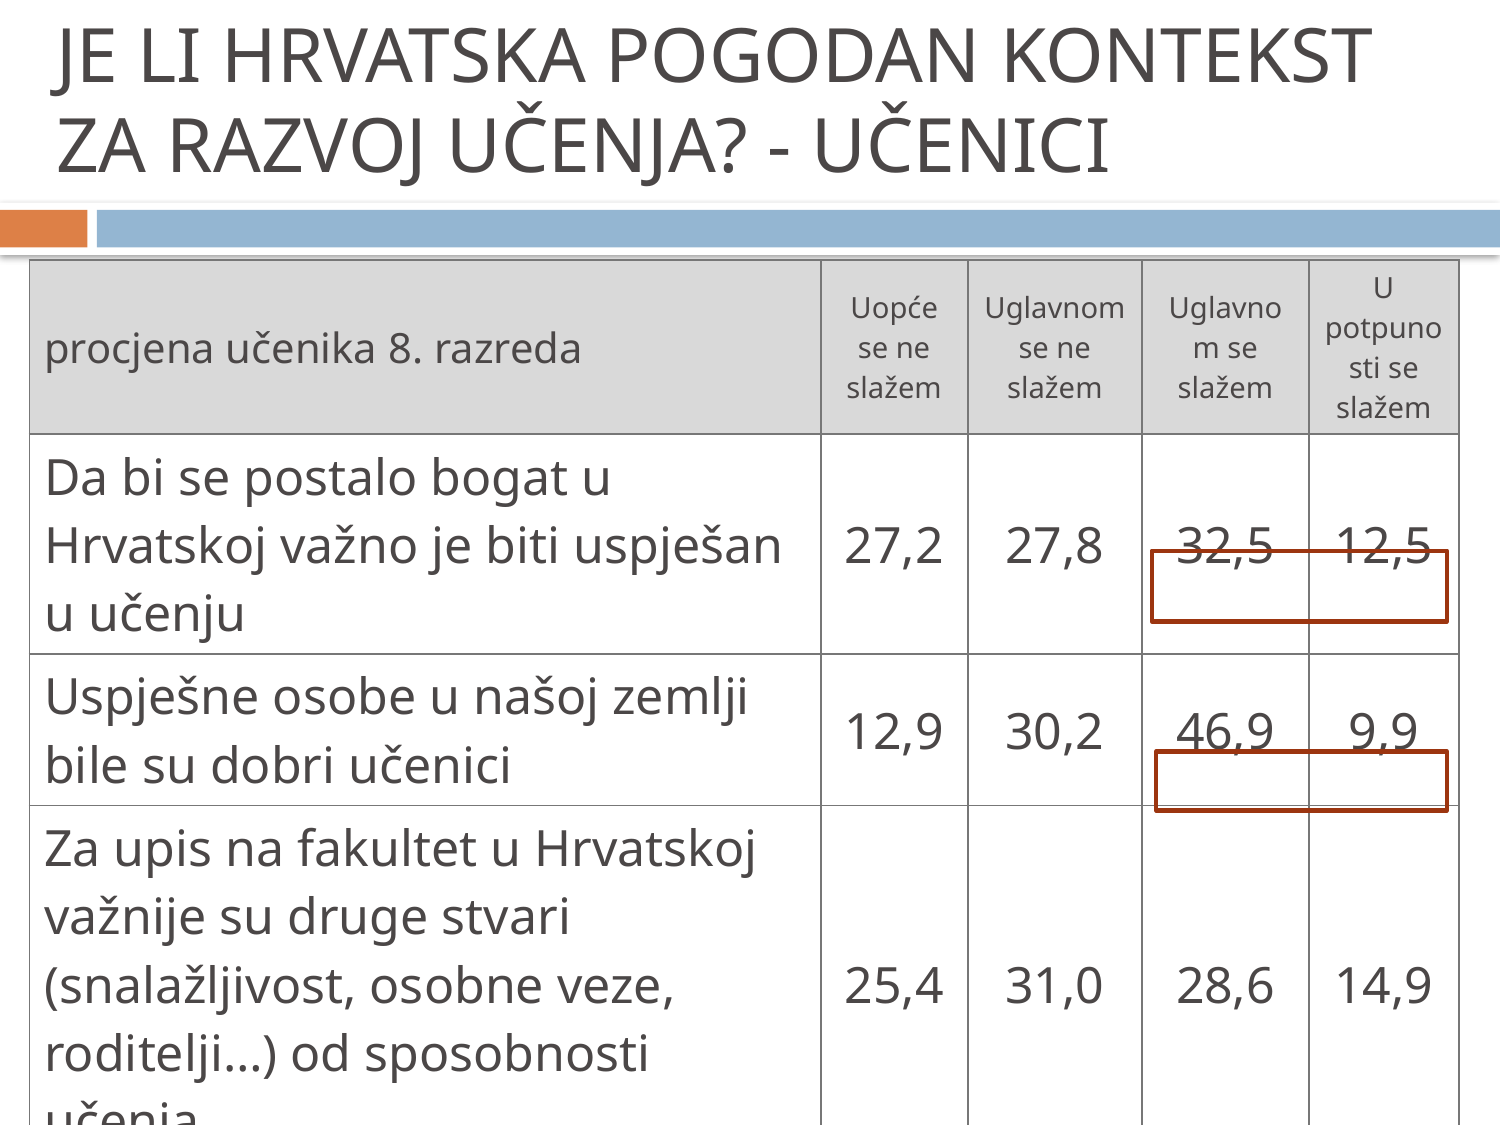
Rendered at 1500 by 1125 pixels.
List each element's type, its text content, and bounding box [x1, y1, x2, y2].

text_box [1150, 549, 1449, 624]
table_cell Uspješne osobe u našoj zemlji bile su dobri učenici [30, 655, 820, 805]
text_box [1154, 749, 1449, 813]
table_cell 14,9 [1310, 806, 1458, 1125]
table_header Uglavnom se ne slažem [969, 261, 1141, 433]
table_cell 9,9 [1310, 655, 1458, 805]
table_cell Za upis na fakultet u Hrvatskoj važnije su druge stvari (snalažljivost, osobne veze, roditelji…) od sposobnosti učenja [30, 806, 820, 1125]
table_header Uopće se ne slažem [822, 261, 967, 433]
table_cell 12,9 [822, 655, 967, 805]
table_header U potpunosti se slažem [1310, 261, 1458, 433]
table_cell 25,4 [822, 806, 967, 1125]
table_cell 28,6 [1143, 806, 1308, 1125]
table_cell 31,0 [969, 806, 1141, 1125]
table_cell 27,2 [822, 435, 967, 653]
table_header procjena učenika 8. razreda [30, 261, 820, 433]
text_box JE LI HRVATSKA POGODAN KONTEKST ZA RAZVOJ UČENJA? - UČENICI [41, 0, 1447, 195]
table_cell 27,8 [969, 435, 1141, 653]
table_cell 32,5 [1143, 435, 1308, 653]
table_cell 46,9 [1143, 655, 1308, 805]
table_cell Da bi se postalo bogat u Hrvatskoj važno je biti uspješan u učenju [30, 435, 820, 653]
table_cell 12,5 [1310, 435, 1458, 653]
table_cell 30,2 [969, 655, 1141, 805]
table_header Uglavnom se slažem [1143, 261, 1308, 433]
